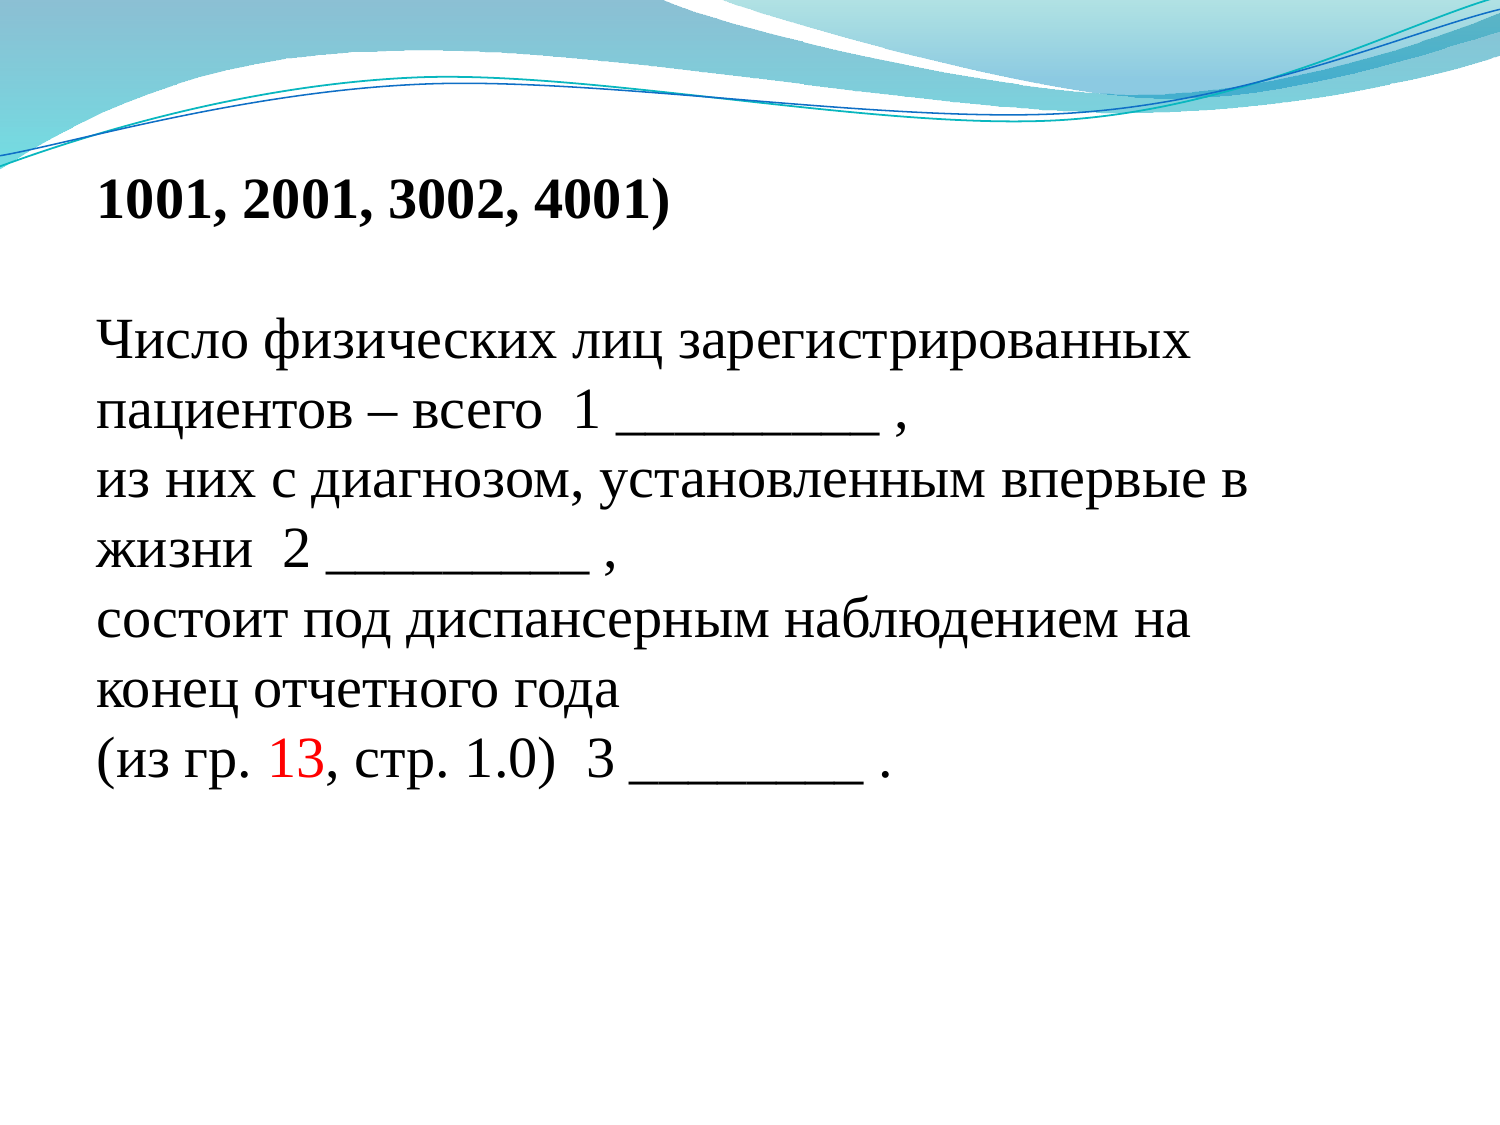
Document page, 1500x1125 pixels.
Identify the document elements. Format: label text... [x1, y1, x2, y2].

text_box 1001, 2001, 3002, 4001) Число физических лиц зарегистрированных пациентов – всего 1 _________ , из них с диагнозом, установленным впервые в жизни 2 _________ , состоит под диспансерным наблюдением на конец отчетного года (из гр. 13, стр. 1.0) 3 ________ . [81, 152, 1360, 797]
